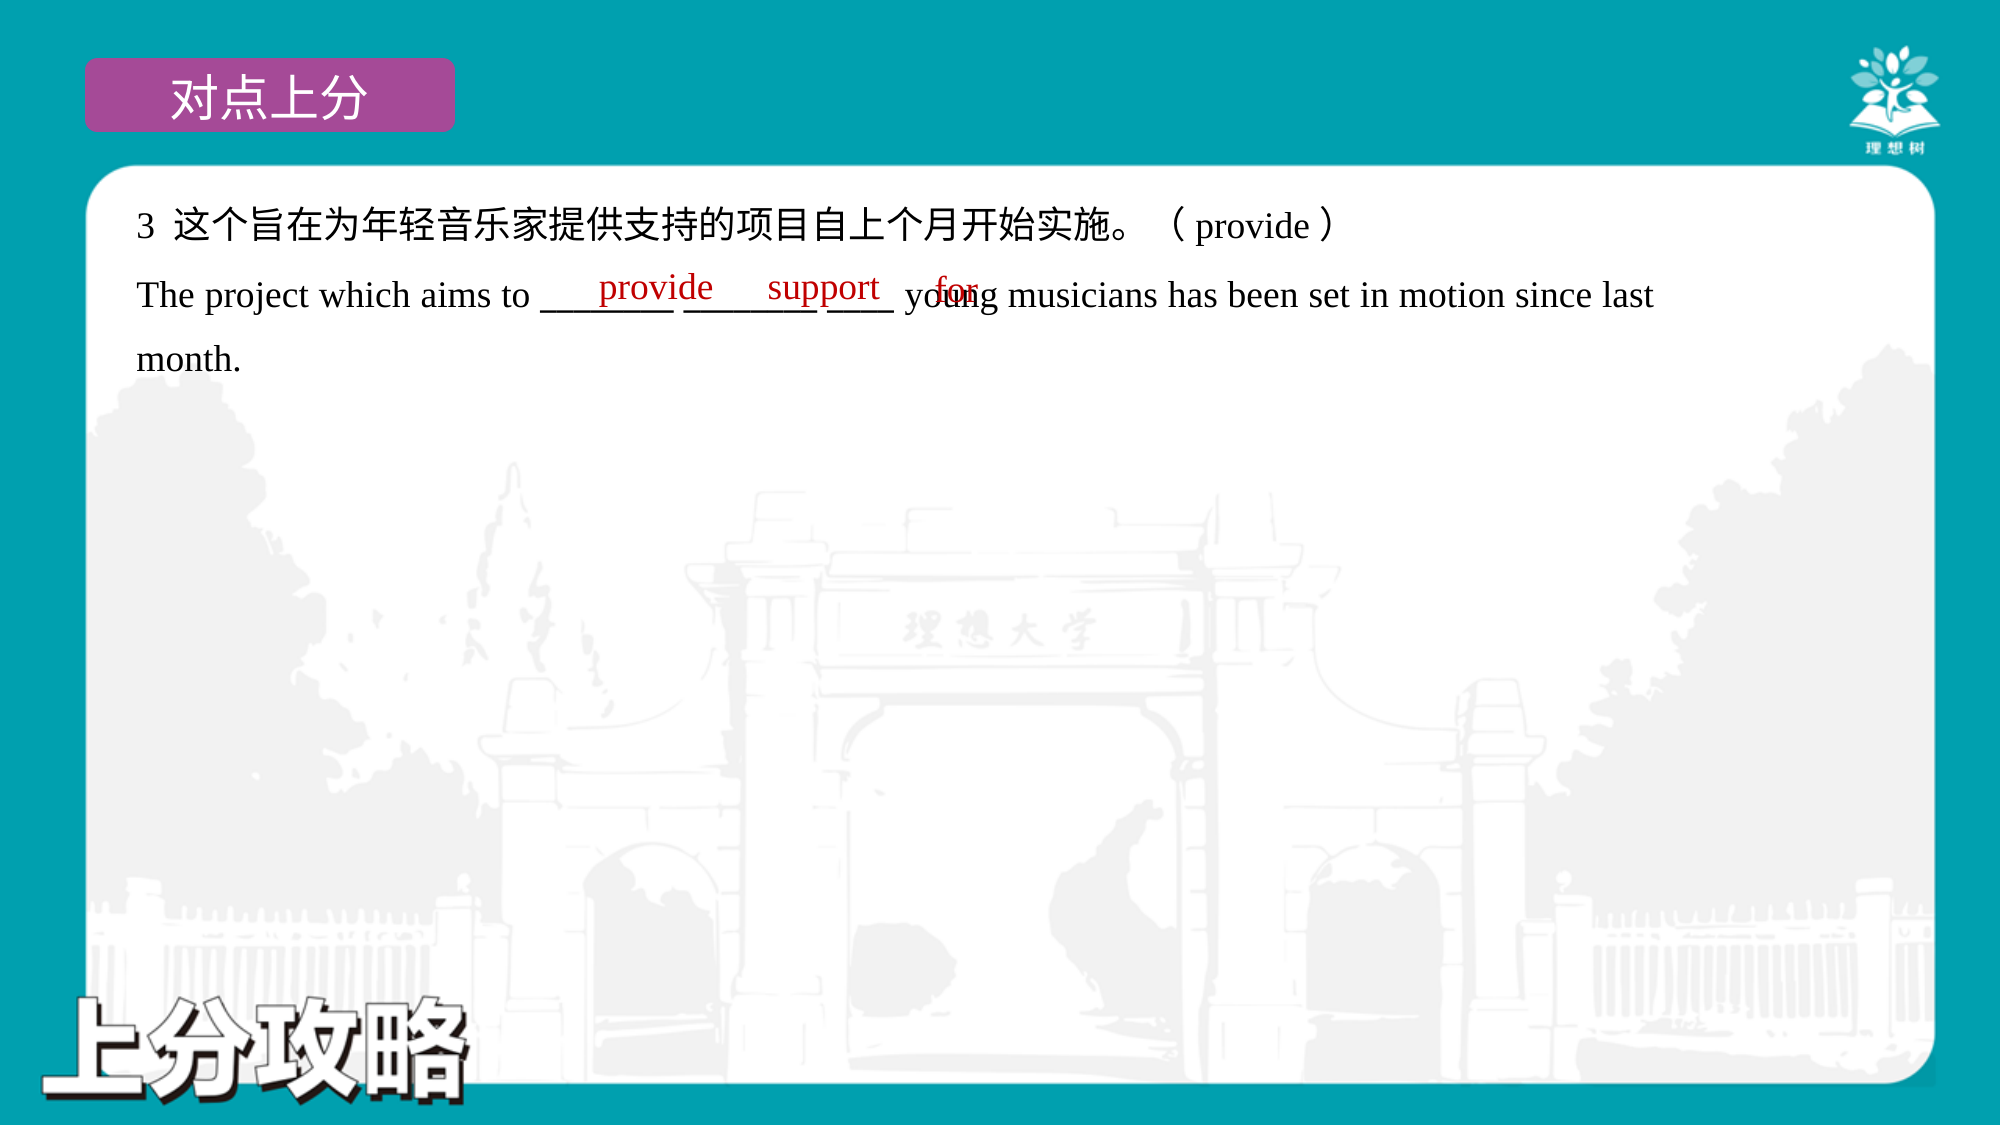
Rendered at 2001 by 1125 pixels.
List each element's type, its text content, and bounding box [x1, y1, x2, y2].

text_box 3 这个旨在为年轻音乐家提供支持的项目自上个月开始实施。（provide） The project which aims to ________ ________ ____ young musicians has been set in motion since last month. [136, 177, 1865, 373]
text_box provide [585, 238, 728, 300]
text_box support [754, 238, 894, 300]
picture [0, 0, 2000, 1125]
text_box for [920, 240, 992, 303]
